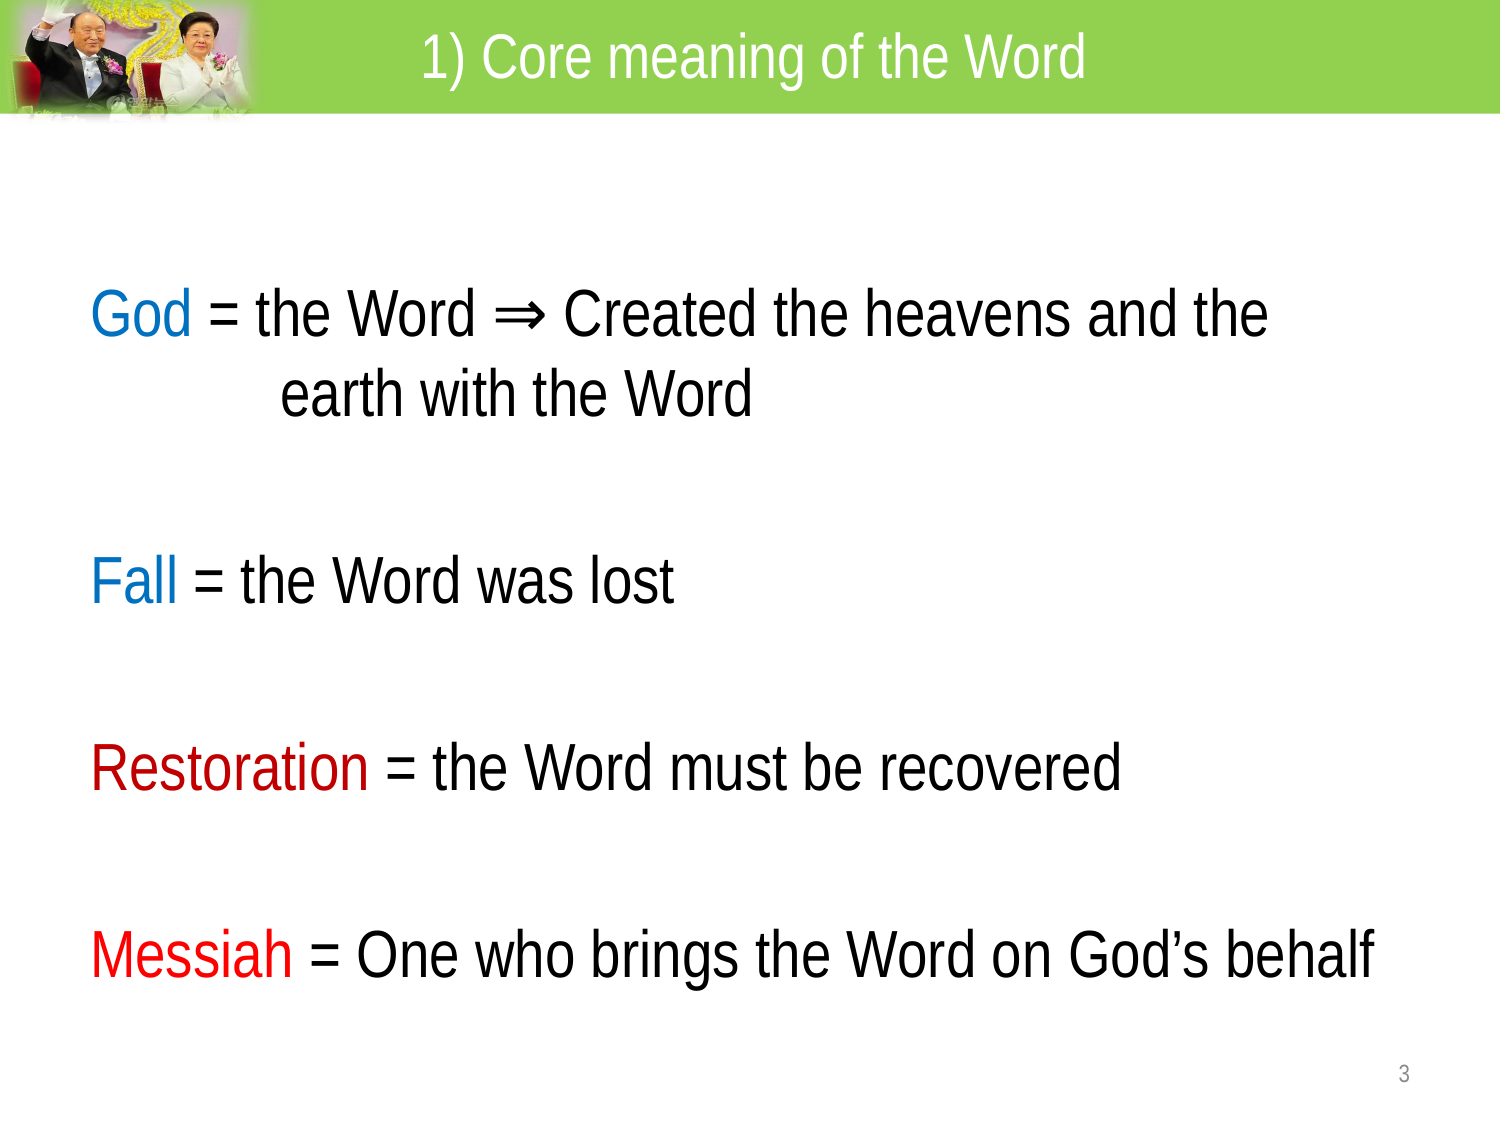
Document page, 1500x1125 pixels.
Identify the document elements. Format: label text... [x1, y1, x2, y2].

picture [0, 0, 266, 126]
list God = the Word ⇒ Created the heavens and the earth with the Word Fall = the Word was lost Restoration = the Word must be recovered Messiah = One who brings the Word on God’s behalf [75, 262, 1425, 1005]
title 1) Core meaning of the Word [405, 7, 1377, 100]
slide_number 3 [1074, 1042, 1425, 1103]
text_box [270, 0, 1500, 116]
